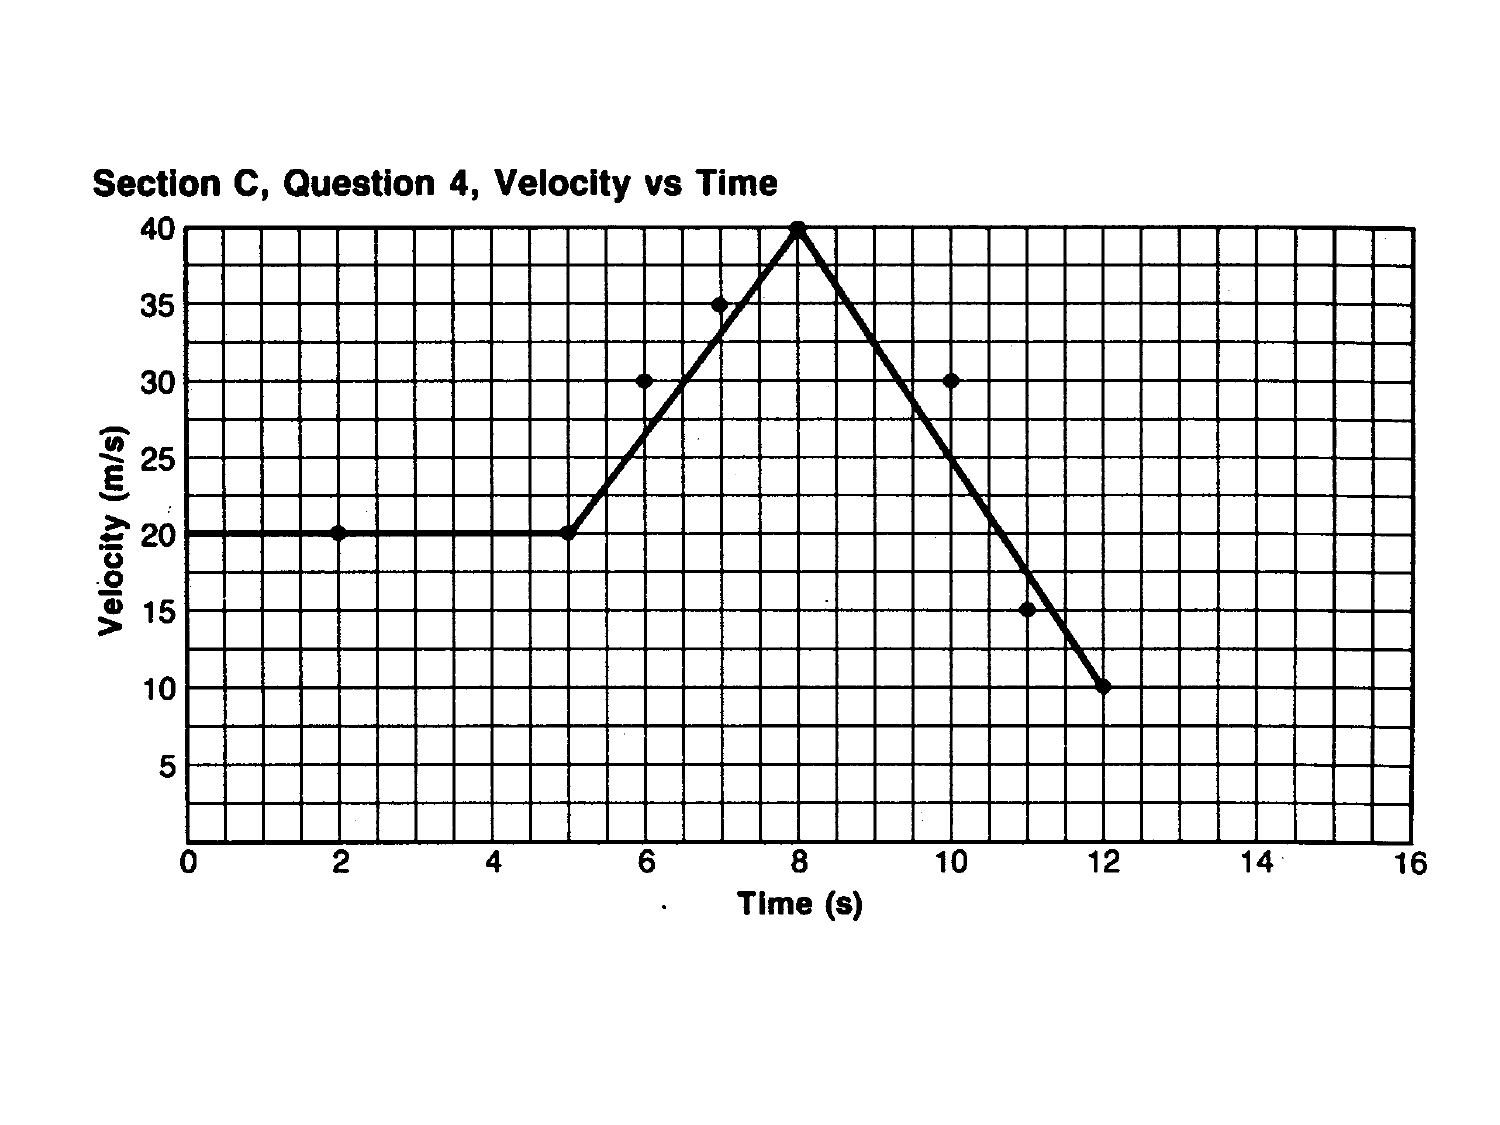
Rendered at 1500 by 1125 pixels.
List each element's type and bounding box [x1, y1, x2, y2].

picture [62, 149, 1451, 950]
